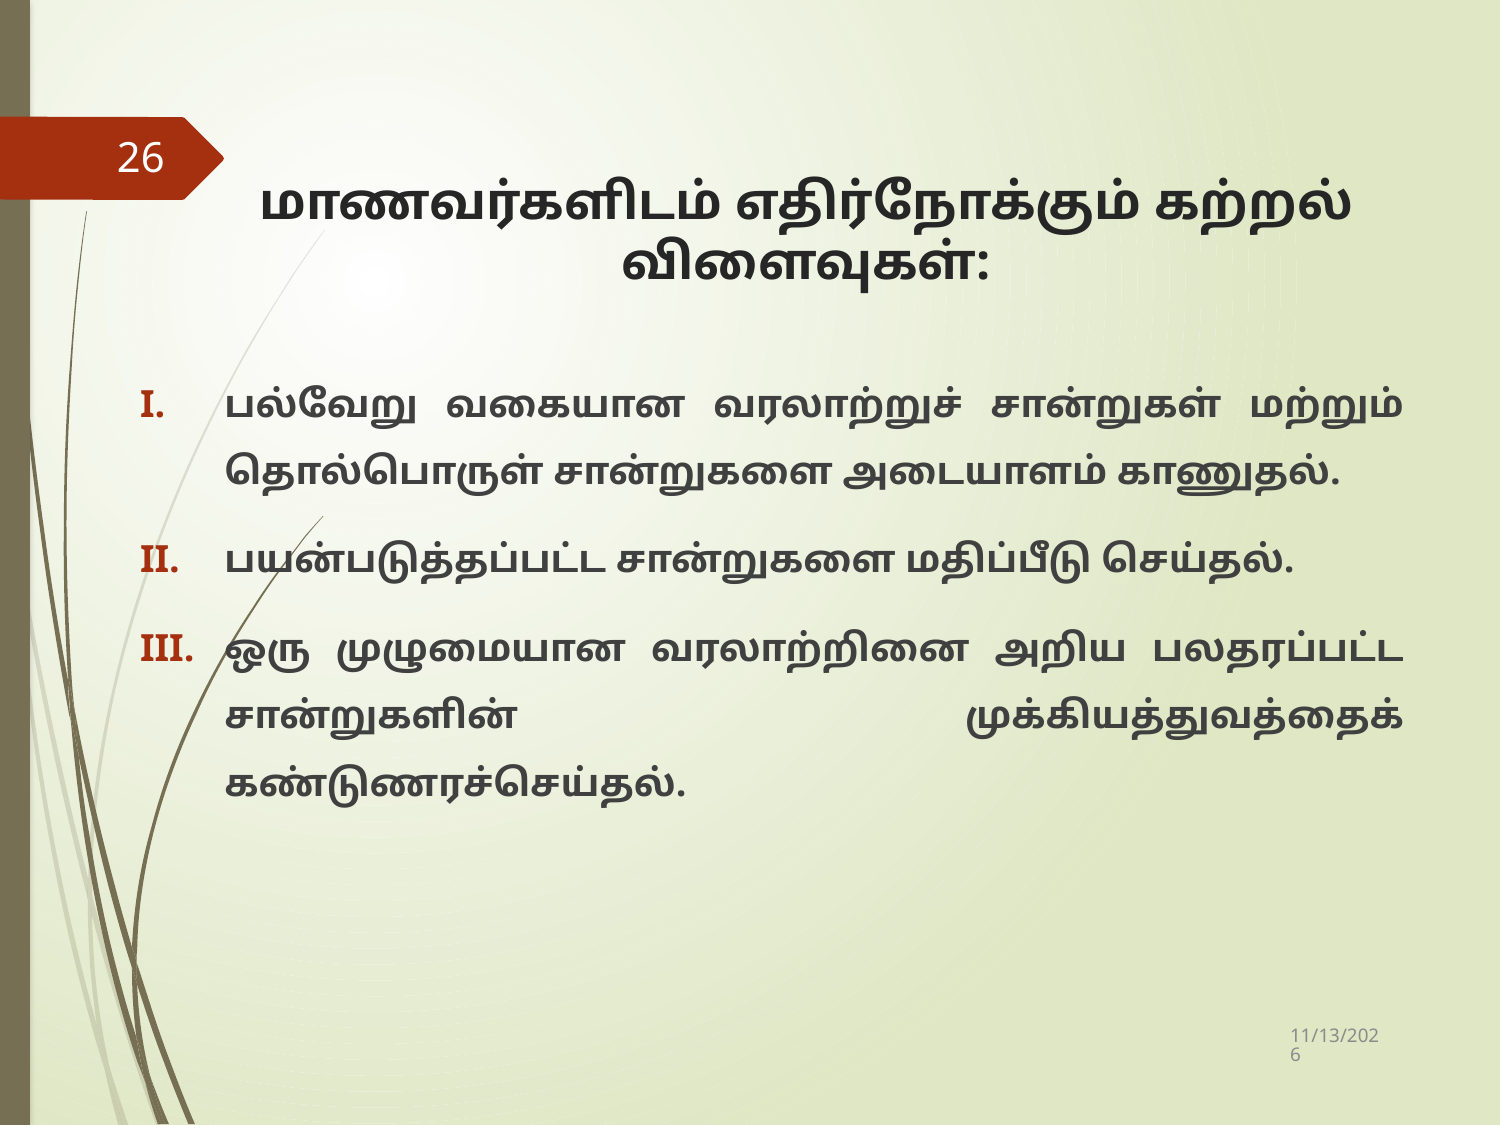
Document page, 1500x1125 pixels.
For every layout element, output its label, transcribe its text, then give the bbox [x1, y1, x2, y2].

slide_number 26 [83, 129, 180, 190]
list பல்வேறு வகையான வரலாற்றுச் சான்றுகள் மற்றும் தொல்பொருள் சான்றுகளை அடையாளம் காணுதல். பயன்படுத்தப்பட்ட சான்றுகளை மதிப்பீடு செய்தல். ஒரு முழுமையான வரலாற்றினை அறிய பலதரப்பட்ட சான்றுகளின் முக்கியத்துவத்தைக் கண்டுணரச்செய்தல். [125, 349, 1419, 970]
title மாணவர்களிடம் எதிர்நோக்கும் கற்றல் விளைவுகள்: [212, 102, 1400, 313]
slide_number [1275, 1006, 1401, 1068]
